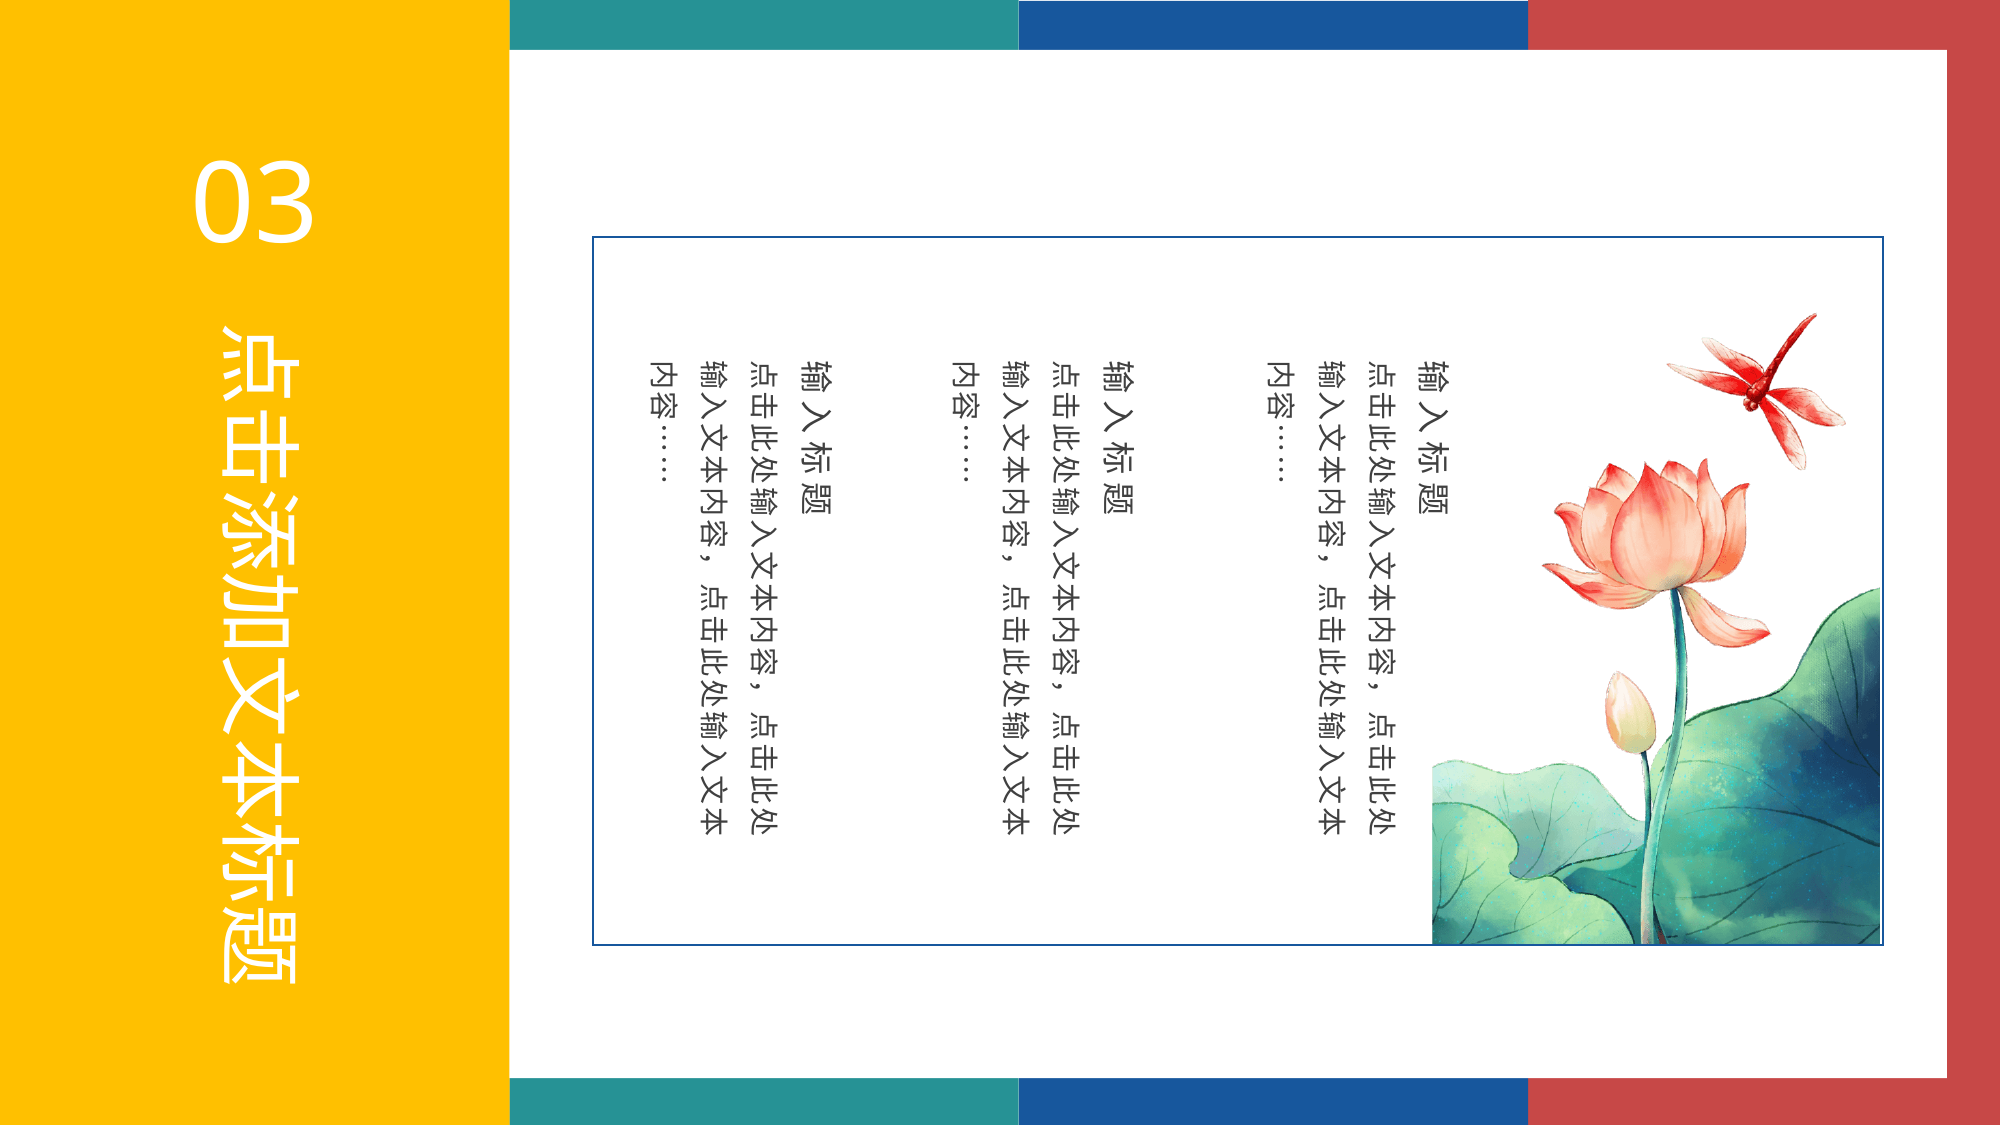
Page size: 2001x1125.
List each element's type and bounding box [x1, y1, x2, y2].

text_box [592, 236, 1890, 958]
text_box [141, 122, 368, 1052]
text_box [0, 0, 510, 1125]
